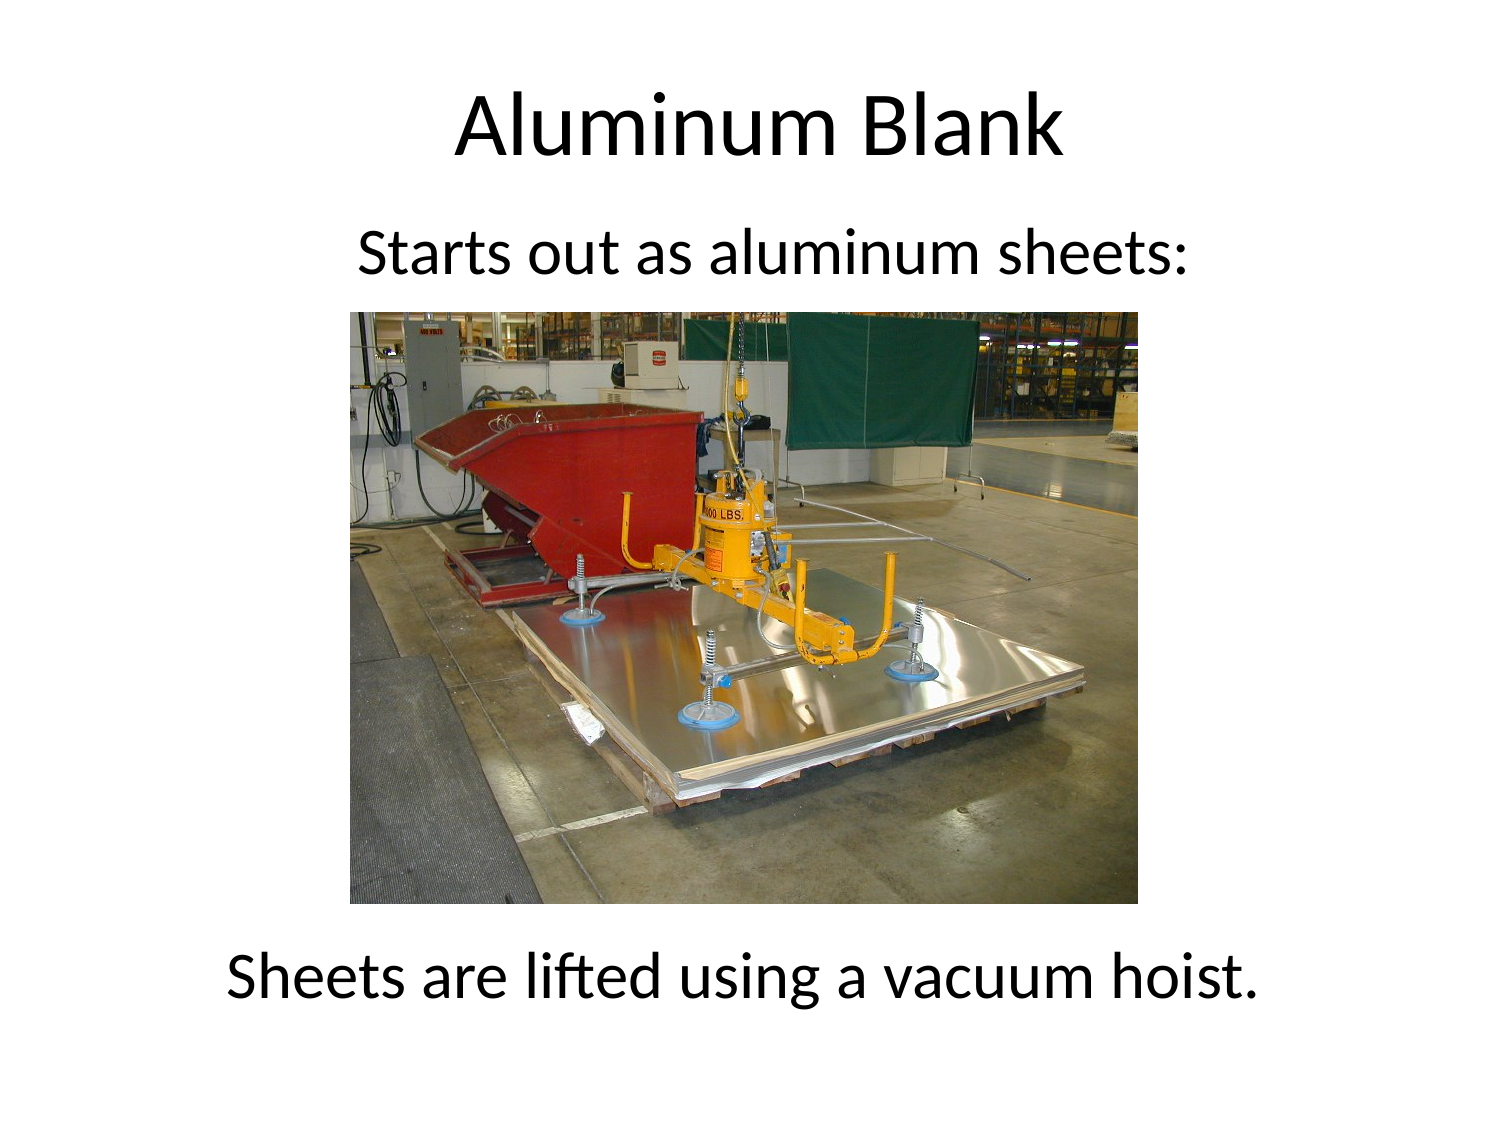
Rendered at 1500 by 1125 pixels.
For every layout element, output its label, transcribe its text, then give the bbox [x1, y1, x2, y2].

text_box Sheets are lifted using a vacuum hoist. [118, 924, 1369, 1025]
subtitle Starts out as aluminum sheets: [148, 200, 1399, 300]
title Aluminum Blank [297, 37, 1223, 200]
picture [349, 312, 1138, 904]
